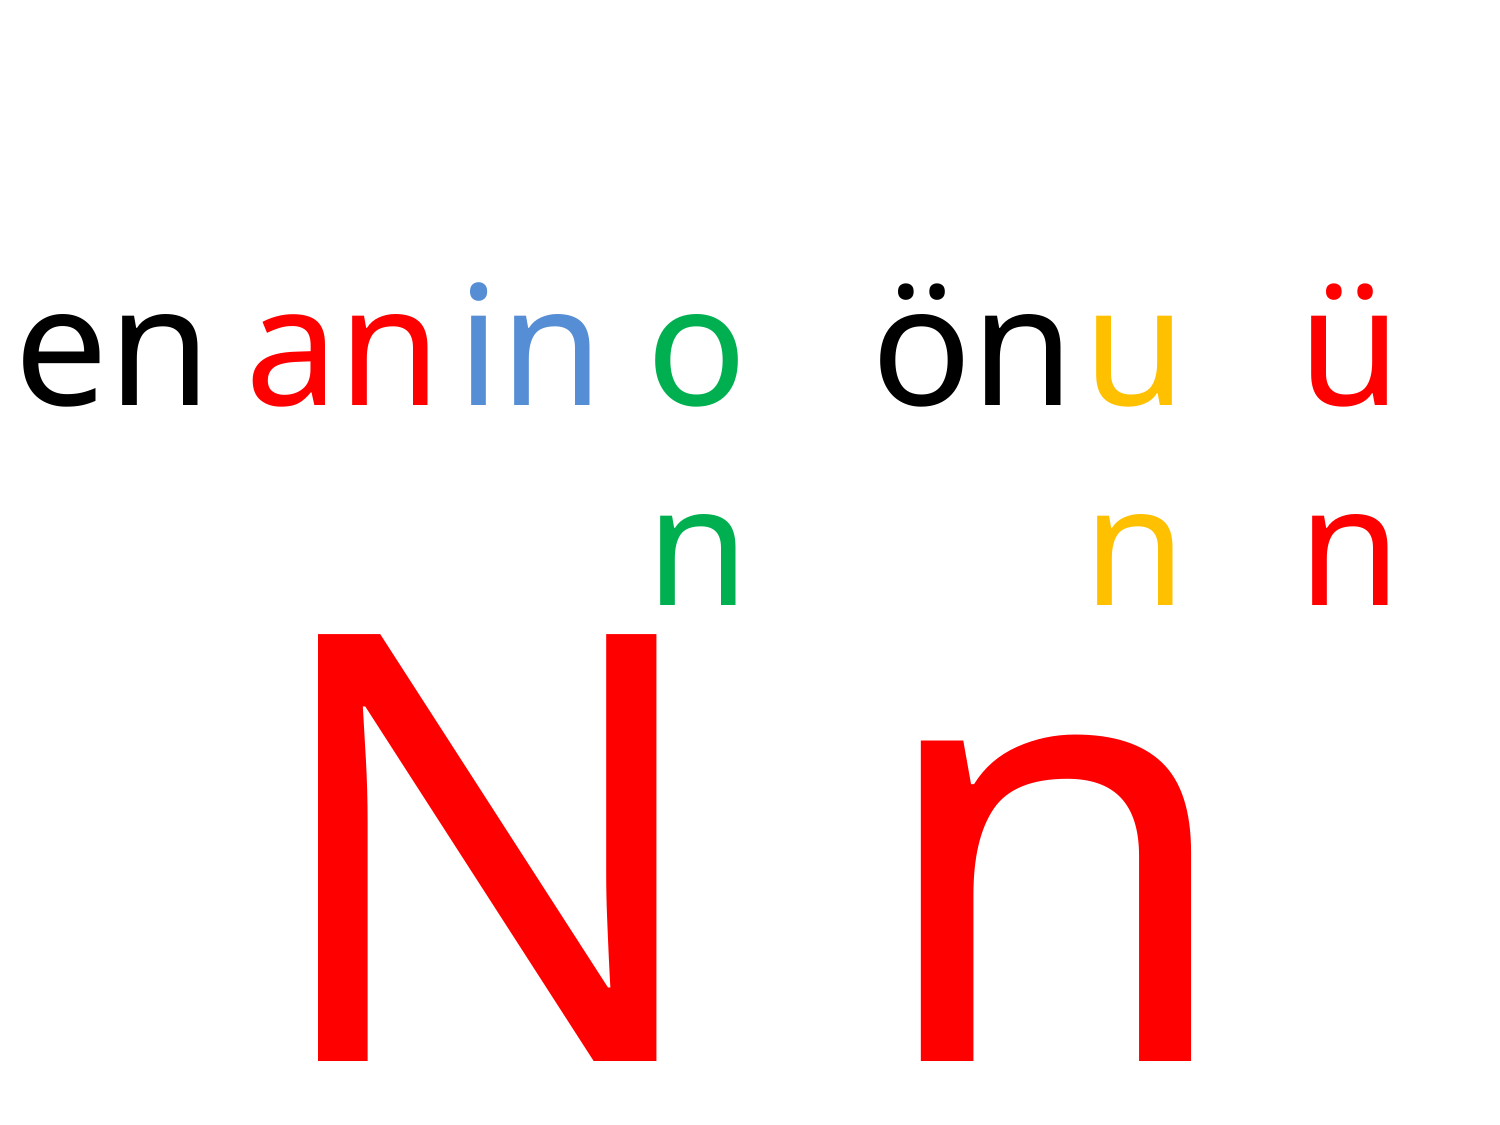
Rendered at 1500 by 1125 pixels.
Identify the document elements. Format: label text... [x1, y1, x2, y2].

text_box en [0, 231, 230, 447]
text_box un [1068, 231, 1282, 456]
text_box on [631, 231, 857, 456]
text_box in [442, 231, 631, 447]
text_box N n [0, 456, 1500, 1125]
text_box an [230, 231, 555, 456]
text_box ön [856, 231, 1068, 447]
text_box ün [1283, 231, 1500, 456]
